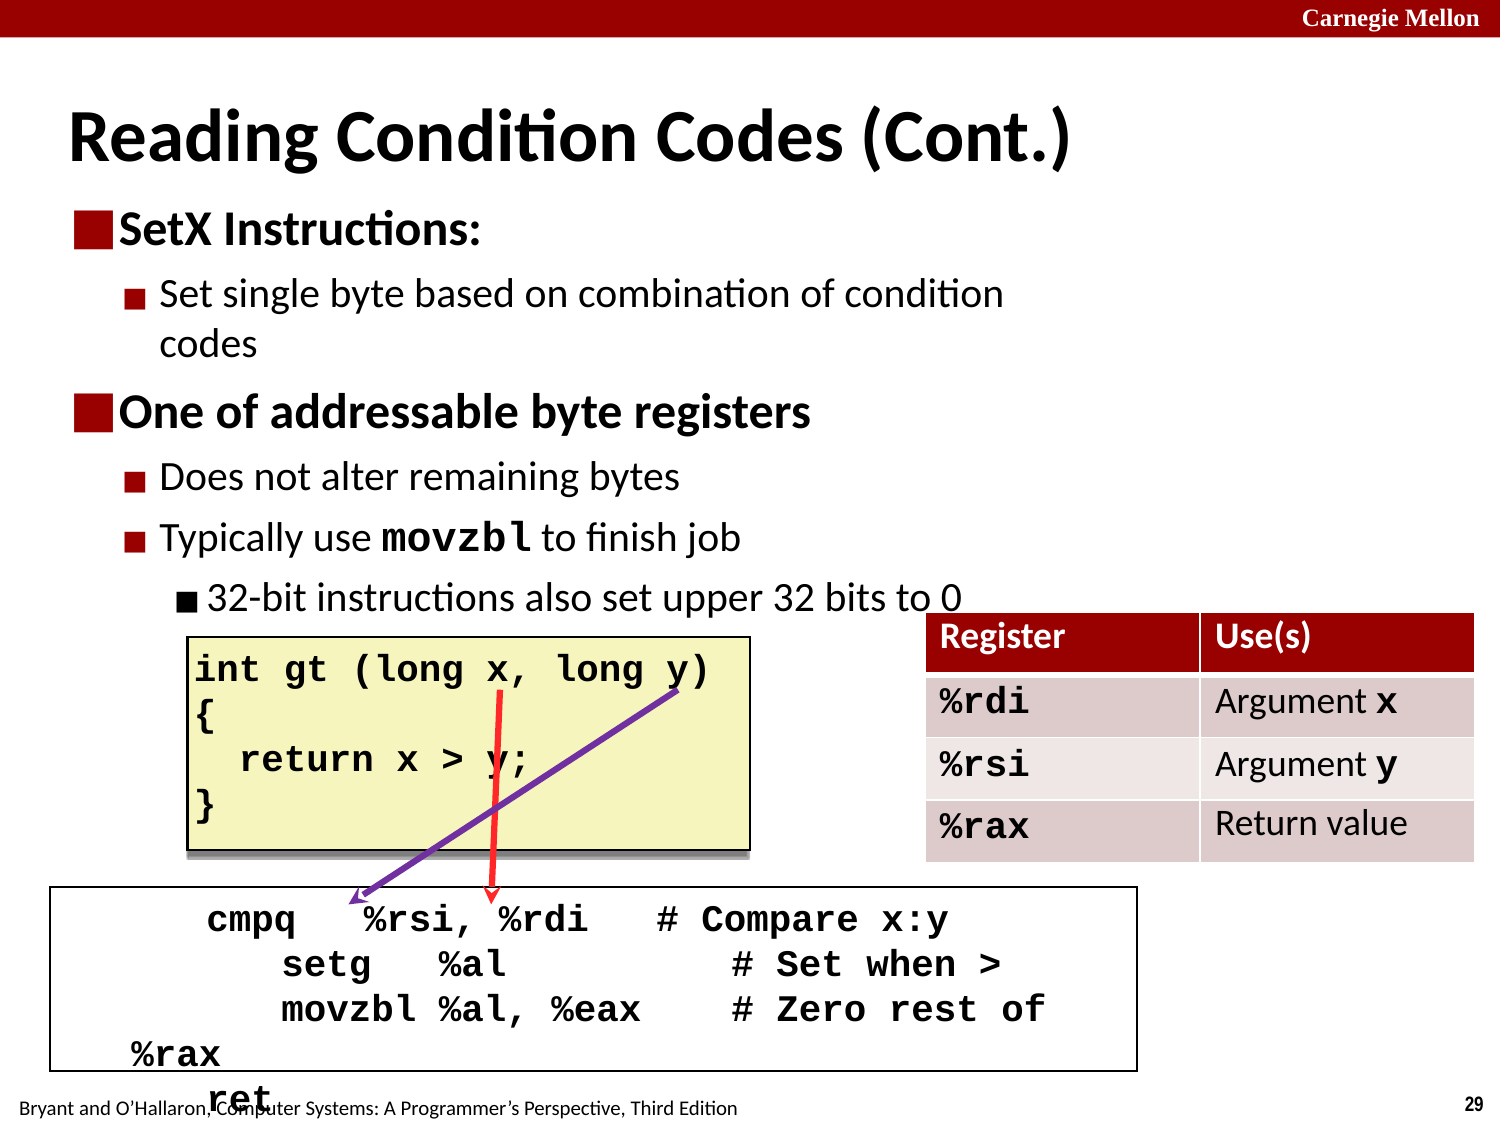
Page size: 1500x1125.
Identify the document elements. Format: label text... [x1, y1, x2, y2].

table_header Register [926, 613, 1199, 672]
table_cell %rsi [926, 738, 1199, 799]
table_cell %rax [926, 801, 1199, 862]
text_box cmpq %rsi, %rdi # Compare x:y setg %al # Set when > movzbl %al, %eax # Zero rest of %rax ret [50, 887, 1138, 1071]
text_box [348, 689, 679, 905]
list SetX Instructions: Set single byte based on combination of condition codes One of addressable byte registers Does not alter remaining bytes Typically use movzbl to finish job 32-bit instructions also set upper 32 bits to 0 [62, 189, 1028, 736]
table_cell Argument y [1201, 738, 1474, 799]
title Reading Condition Codes (Cont.) [62, 37, 1438, 225]
table_header Use(s) [1201, 613, 1474, 672]
table_cell %rdi [926, 678, 1199, 737]
table_cell Argument x [1201, 678, 1474, 737]
table_cell Return value [1201, 801, 1474, 862]
text_box int gt (long x, long y) { return x > y; } [187, 637, 750, 850]
